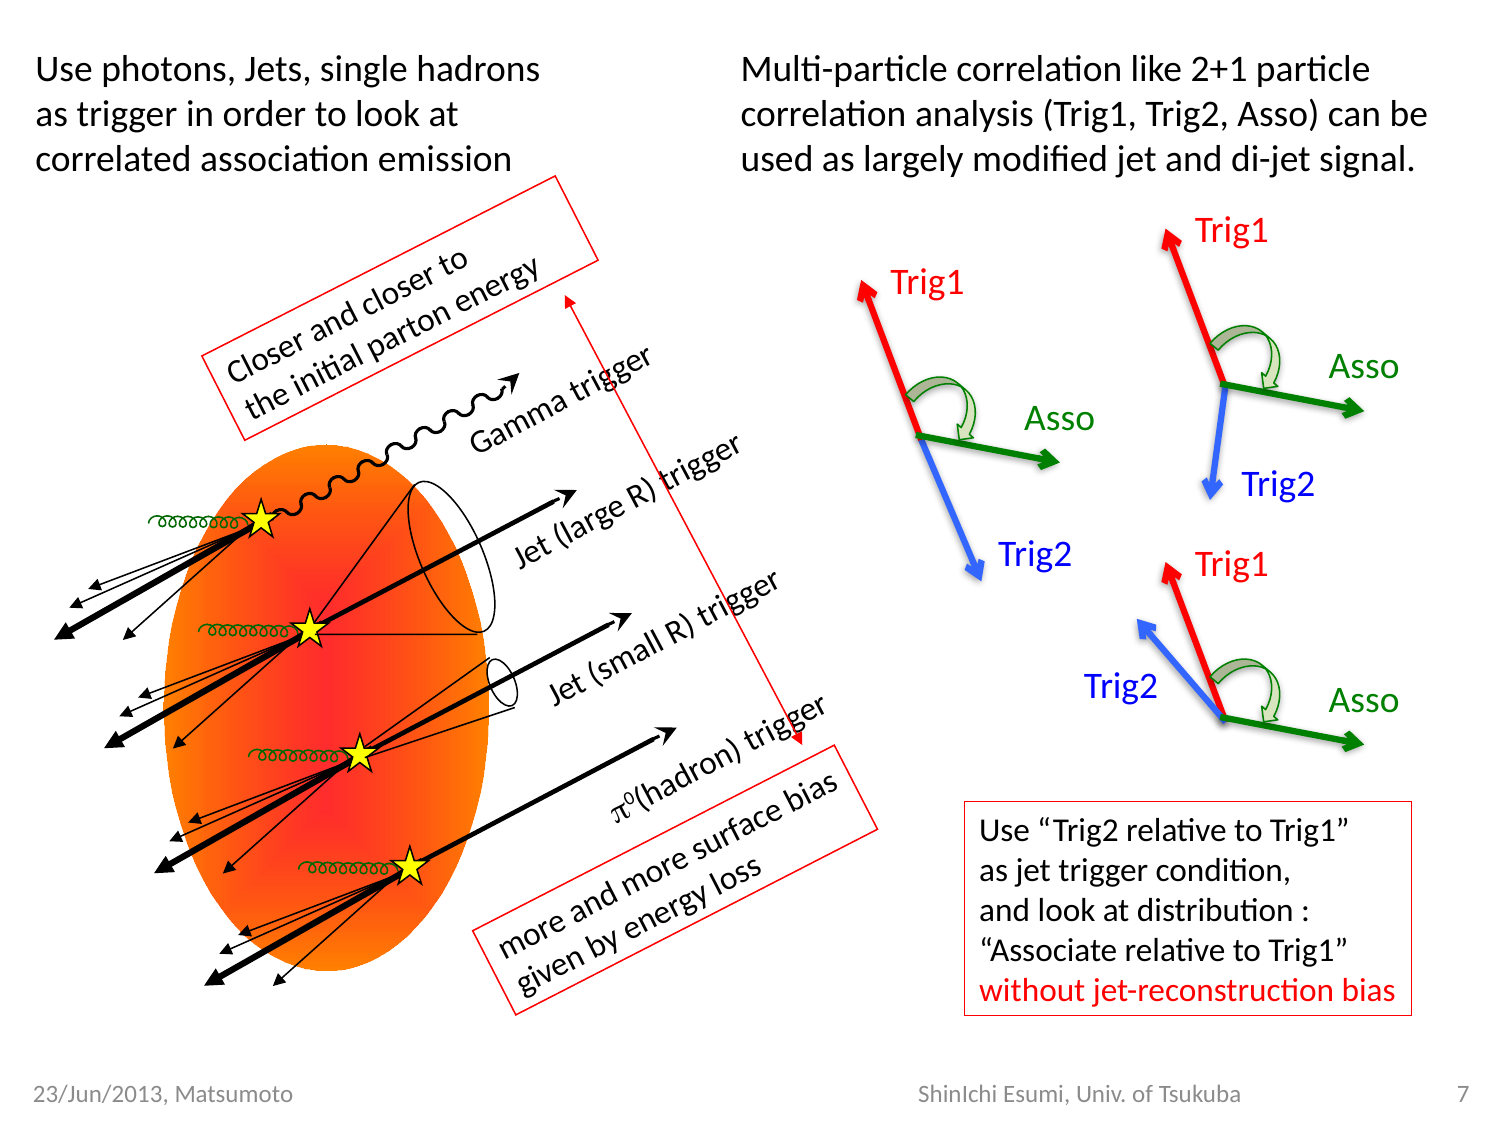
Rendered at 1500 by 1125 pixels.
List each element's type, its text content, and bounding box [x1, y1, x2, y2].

text_box Multi-particle correlation like 2+1 particle correlation analysis (Trig1, Trig2, Asso) can be used as largely modified jet and di-jet signal. [725, 36, 1453, 187]
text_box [1066, 531, 1416, 745]
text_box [101, 260, 900, 1033]
slide_number 7 [1309, 1073, 1485, 1113]
text_box Use photons, Jets, single hadrons as trigger in order to look at correlated association emission [20, 36, 565, 187]
footer ShinIchi Esumi, Univ. of Tsukuba [886, 1073, 1274, 1113]
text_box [1165, 197, 1416, 513]
slide_number 23/Jun/2013, Matsumoto [17, 1073, 463, 1113]
text_box Use “Trig2 relative to Trig1” as jet trigger condition, and look at distribution : “Associate relative to Trig1” without jet-reconstruction bias [964, 801, 1412, 1016]
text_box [860, 249, 1112, 583]
